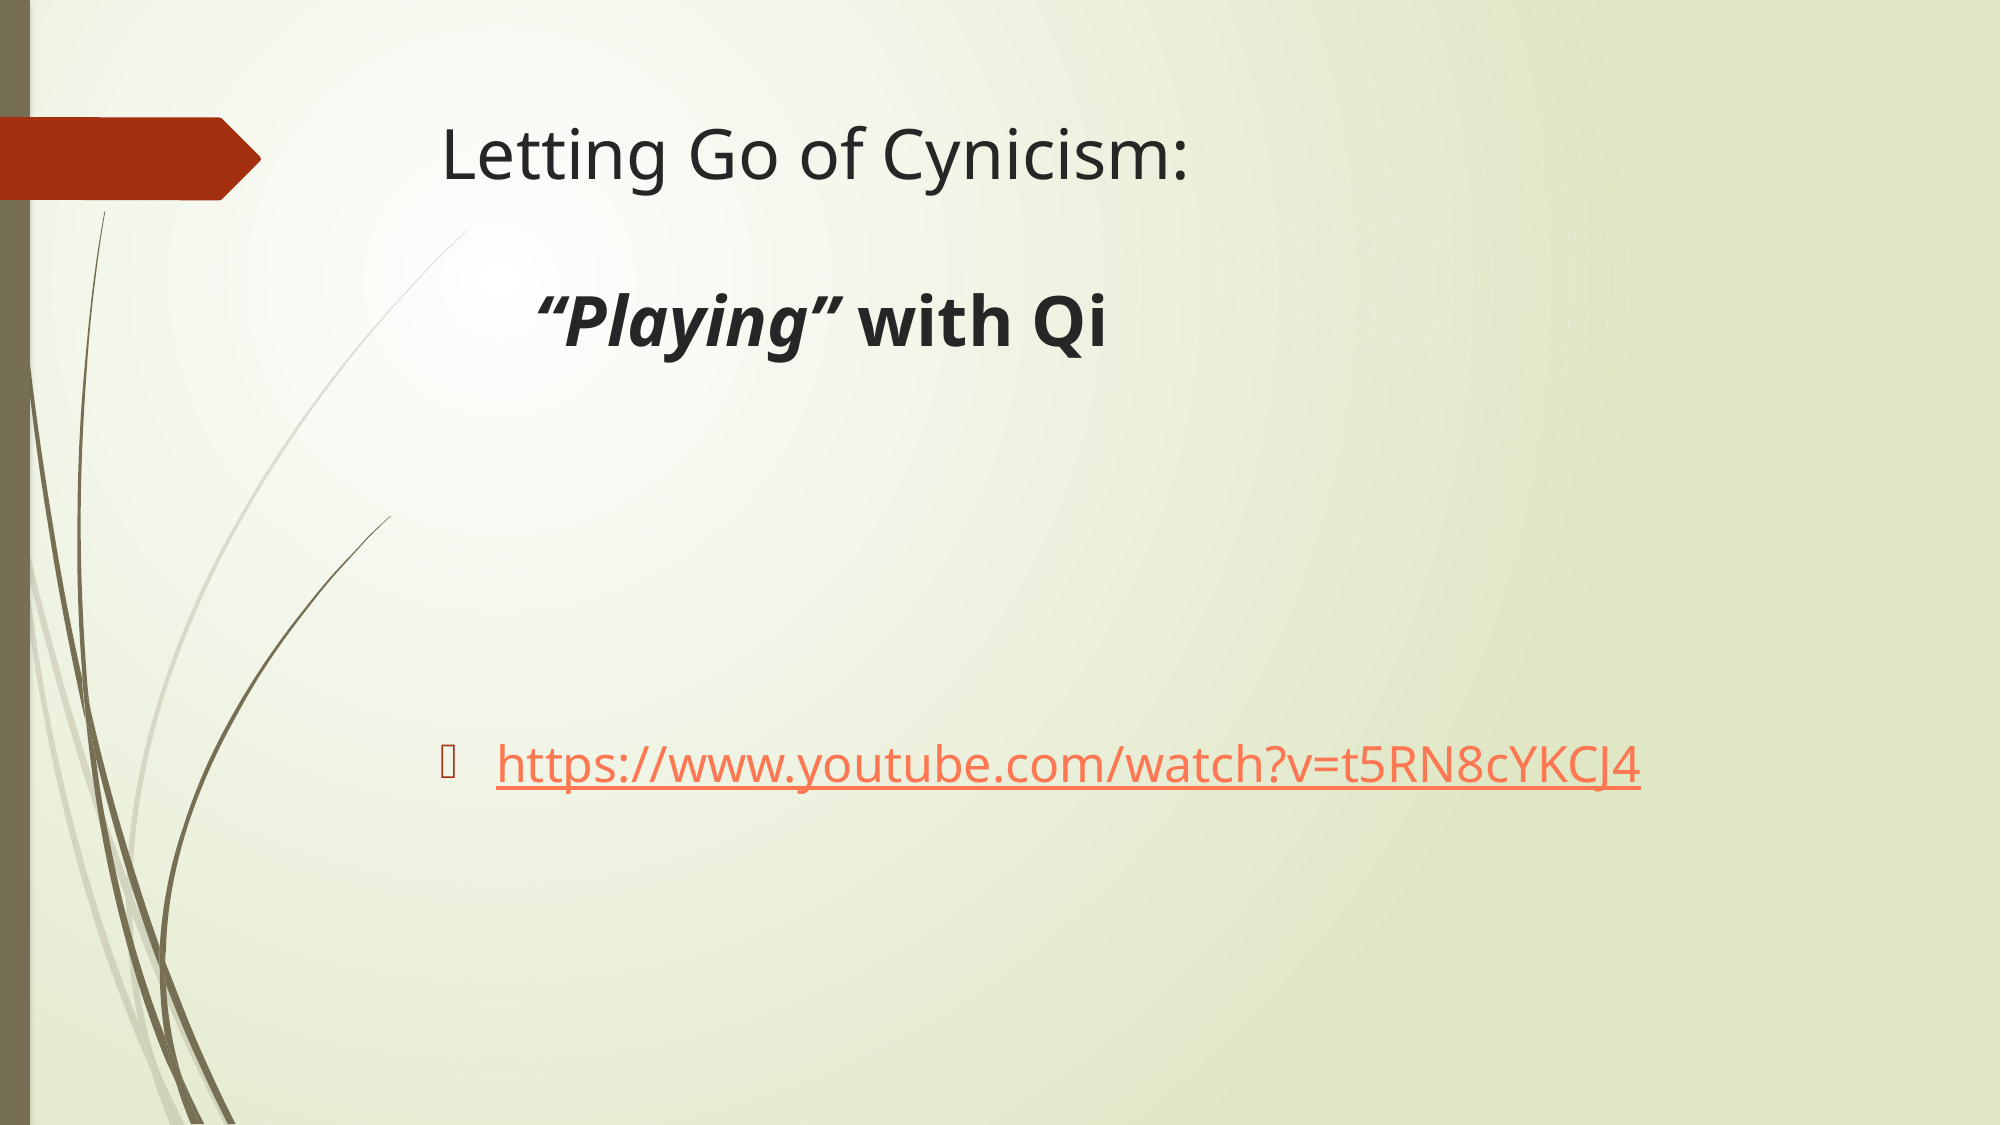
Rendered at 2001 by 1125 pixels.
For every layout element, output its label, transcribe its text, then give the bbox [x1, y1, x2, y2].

title Letting Go of Cynicism: “Playing” with Qi [425, 102, 1888, 483]
list https://www.youtube.com/watch?v=t5RN8cYKCJ4 [424, 725, 1888, 970]
